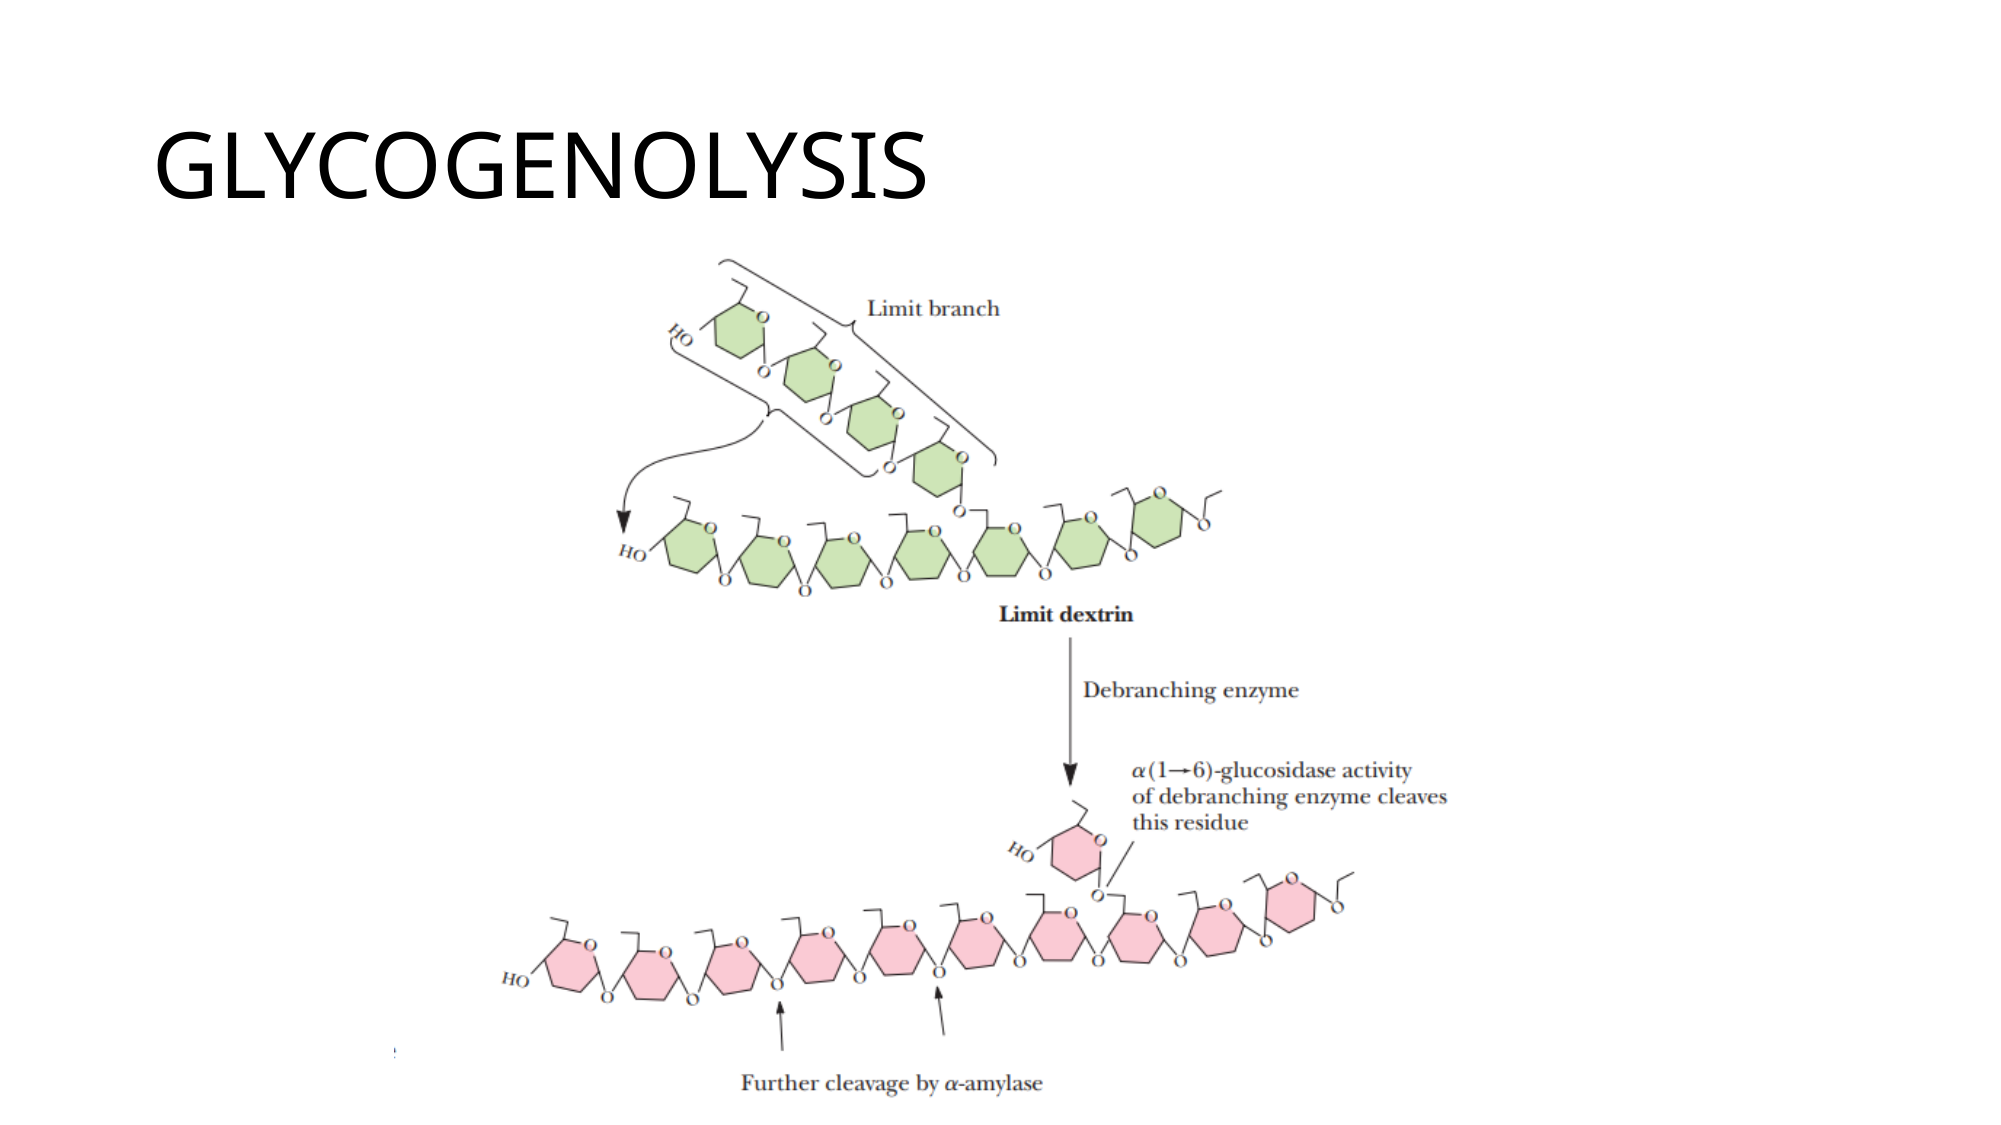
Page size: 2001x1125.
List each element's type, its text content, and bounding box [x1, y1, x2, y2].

title GLYCOGENOLYSIS [137, 59, 1863, 278]
picture [394, 217, 1500, 1121]
